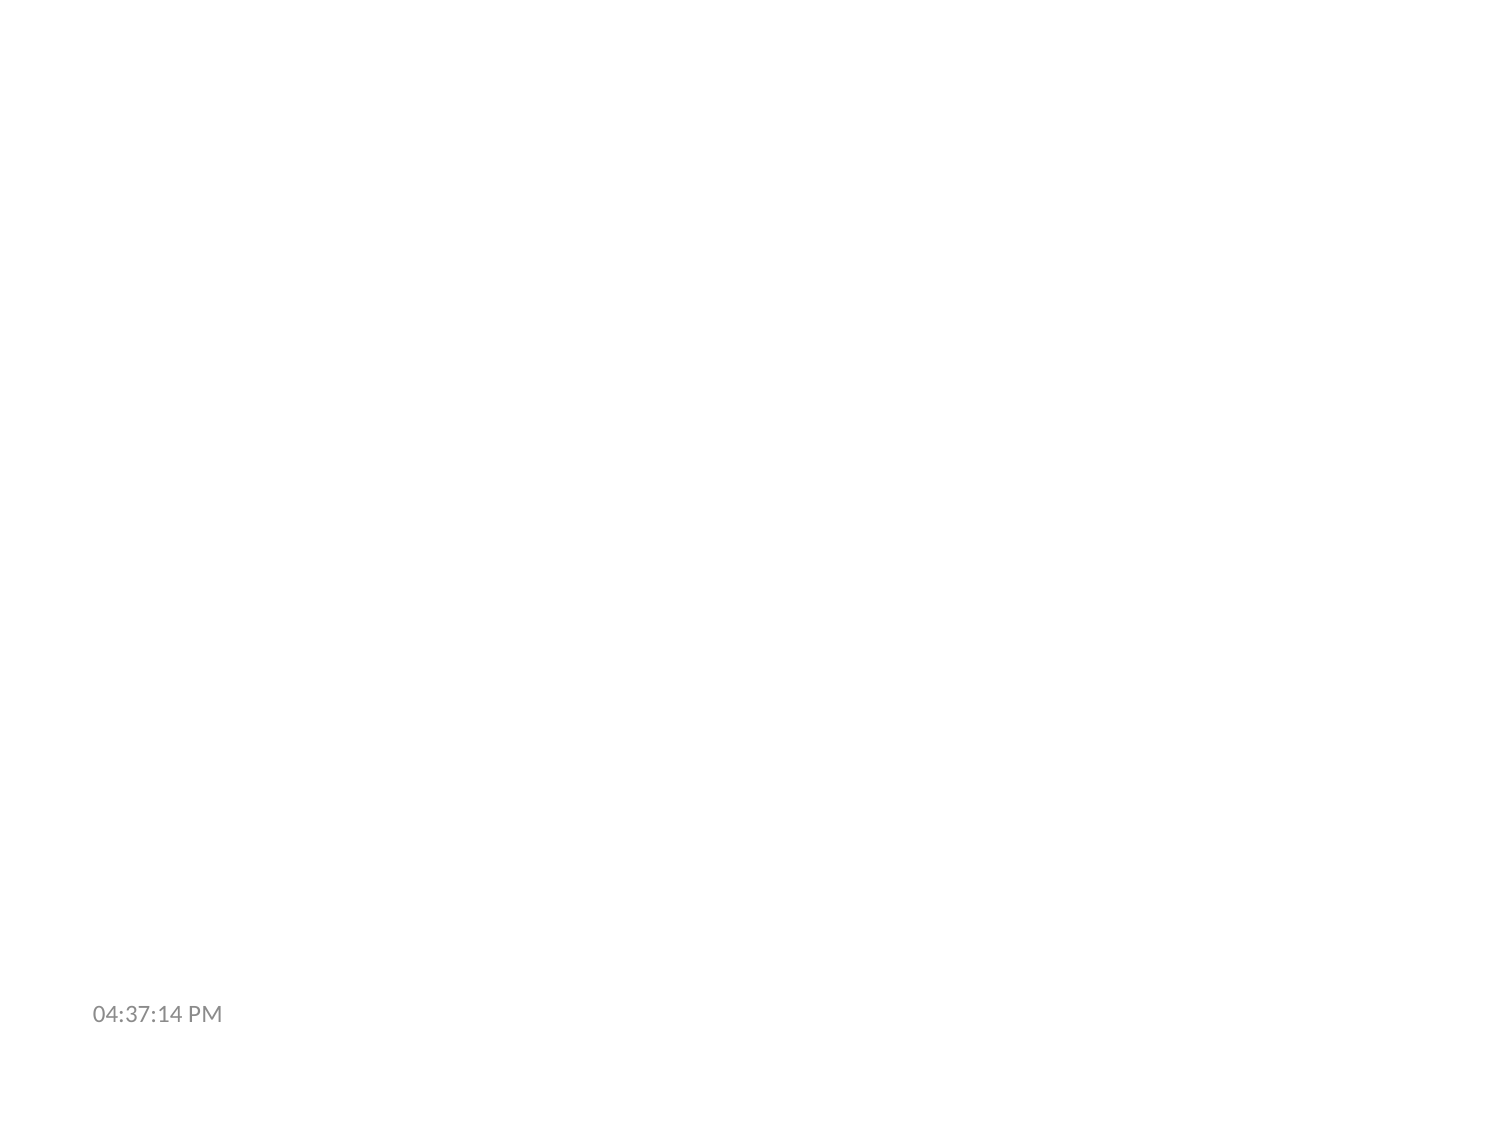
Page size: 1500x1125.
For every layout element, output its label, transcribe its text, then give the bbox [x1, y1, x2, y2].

text_box 3:35:09 PM [77, 982, 428, 1043]
